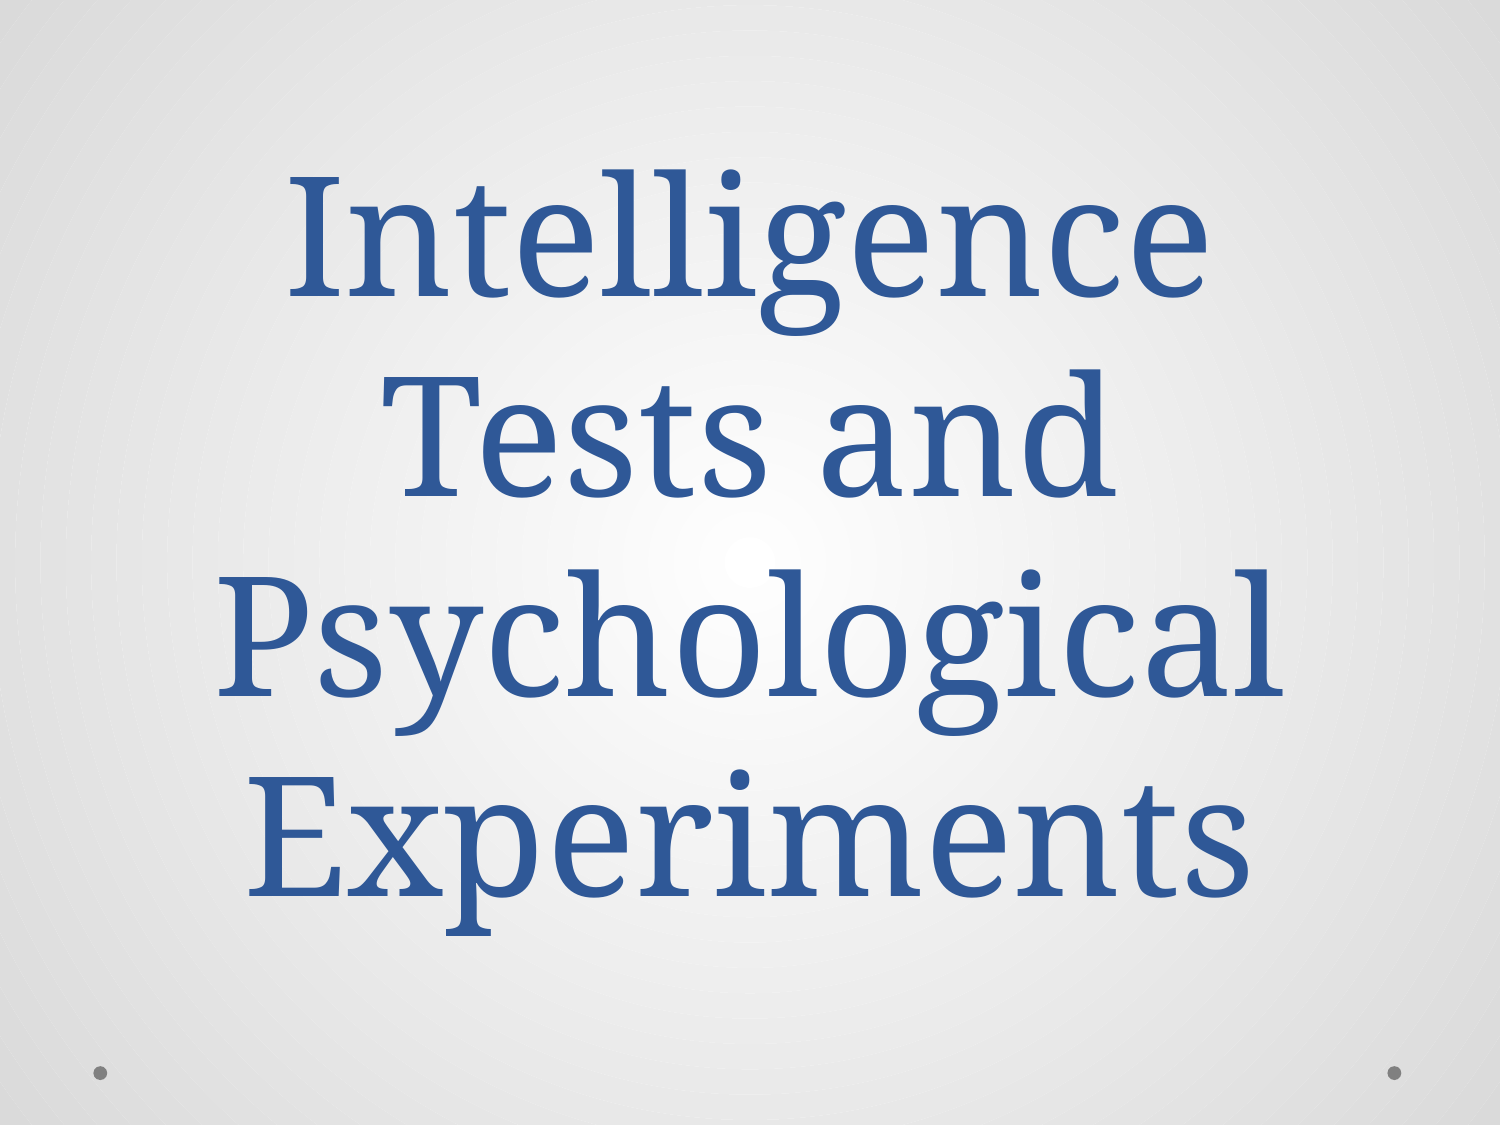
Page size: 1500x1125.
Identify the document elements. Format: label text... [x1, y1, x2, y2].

title Intelligence Tests and Psychological Experiments [112, 237, 1388, 938]
